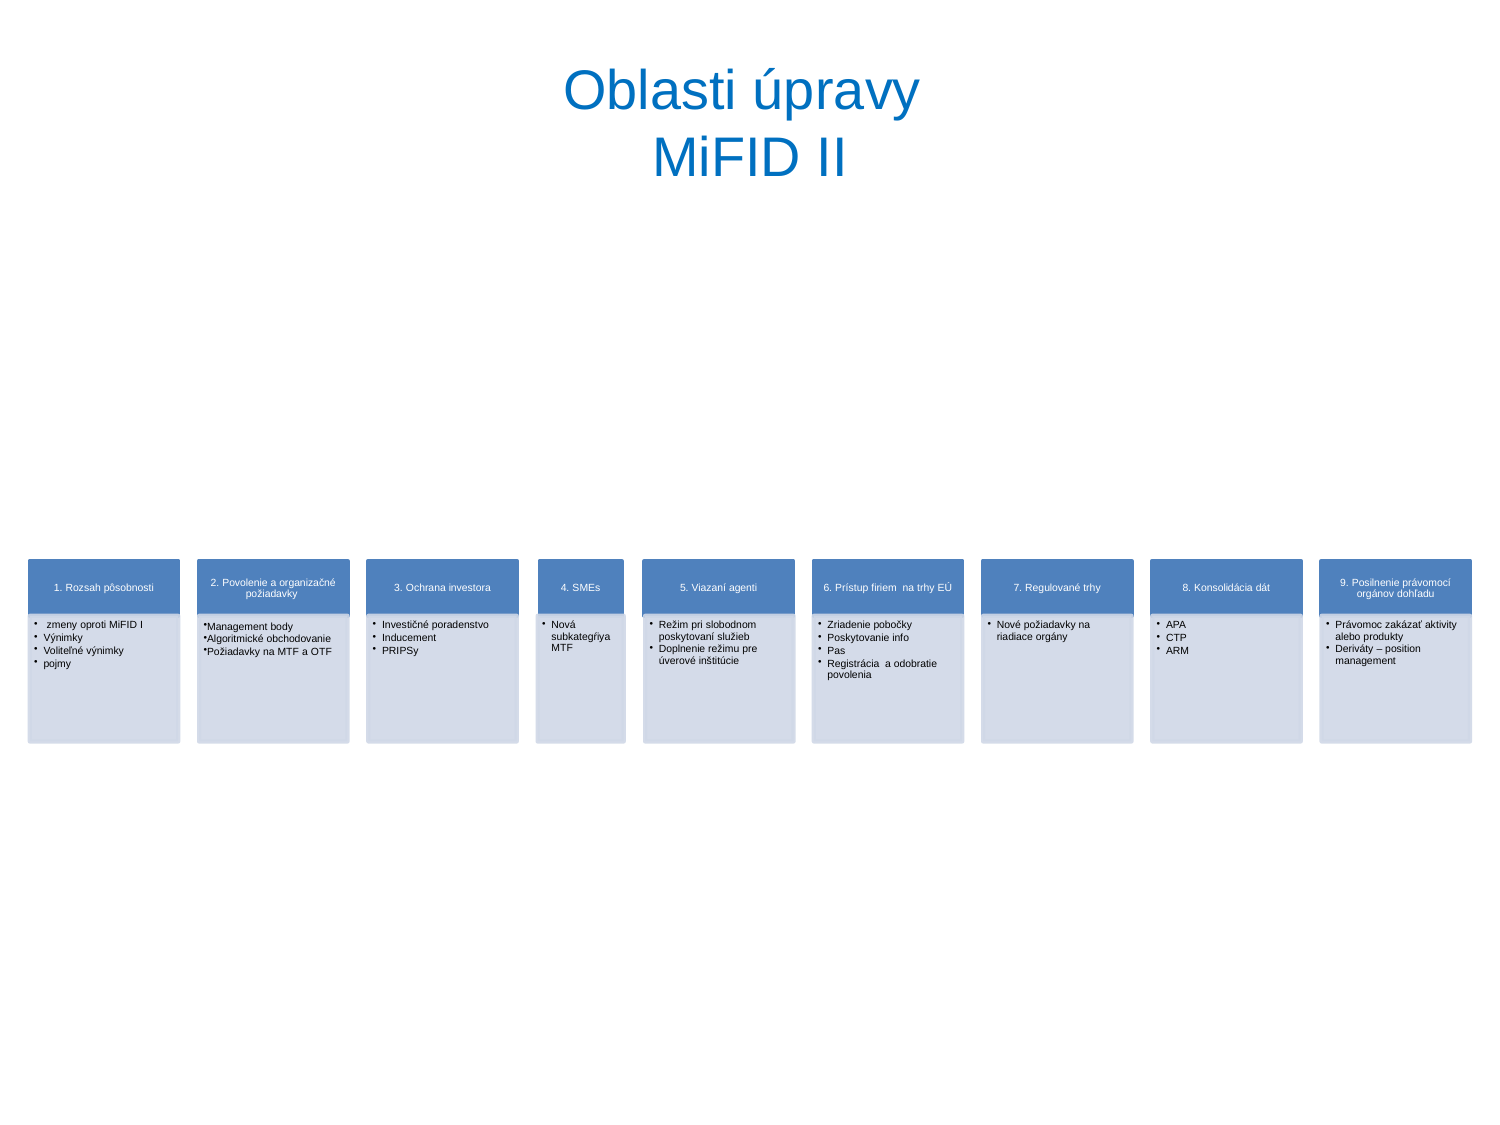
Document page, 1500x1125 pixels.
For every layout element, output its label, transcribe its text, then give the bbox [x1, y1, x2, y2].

title Oblasti úpravy MiFID II [41, 45, 1459, 197]
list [29, 219, 1471, 1083]
